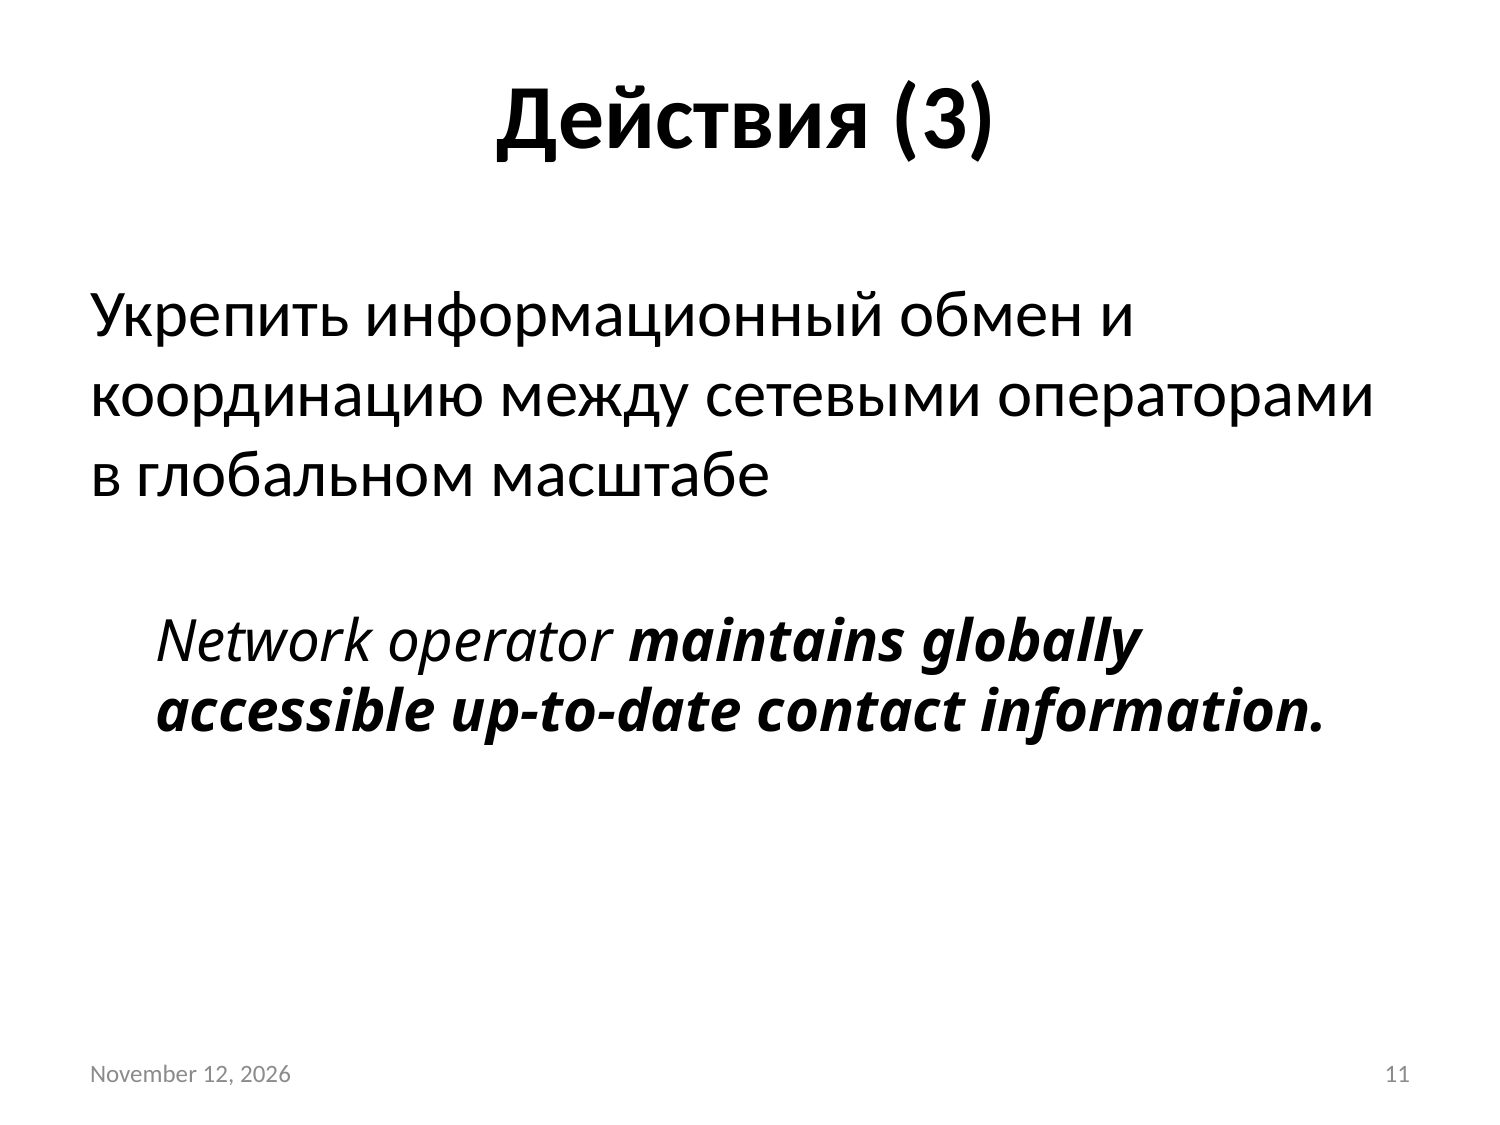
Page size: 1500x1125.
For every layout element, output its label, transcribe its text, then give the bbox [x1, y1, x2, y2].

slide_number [75, 1042, 425, 1103]
slide_number 11 [1074, 1042, 1425, 1103]
list Укрепить информационный обмен и координацию между сетевыми операторами в глобальном масштабе Network operator maintains globally accessible up-to-date contact information. [75, 262, 1425, 1005]
title Действия (3) [34, 36, 1460, 188]
